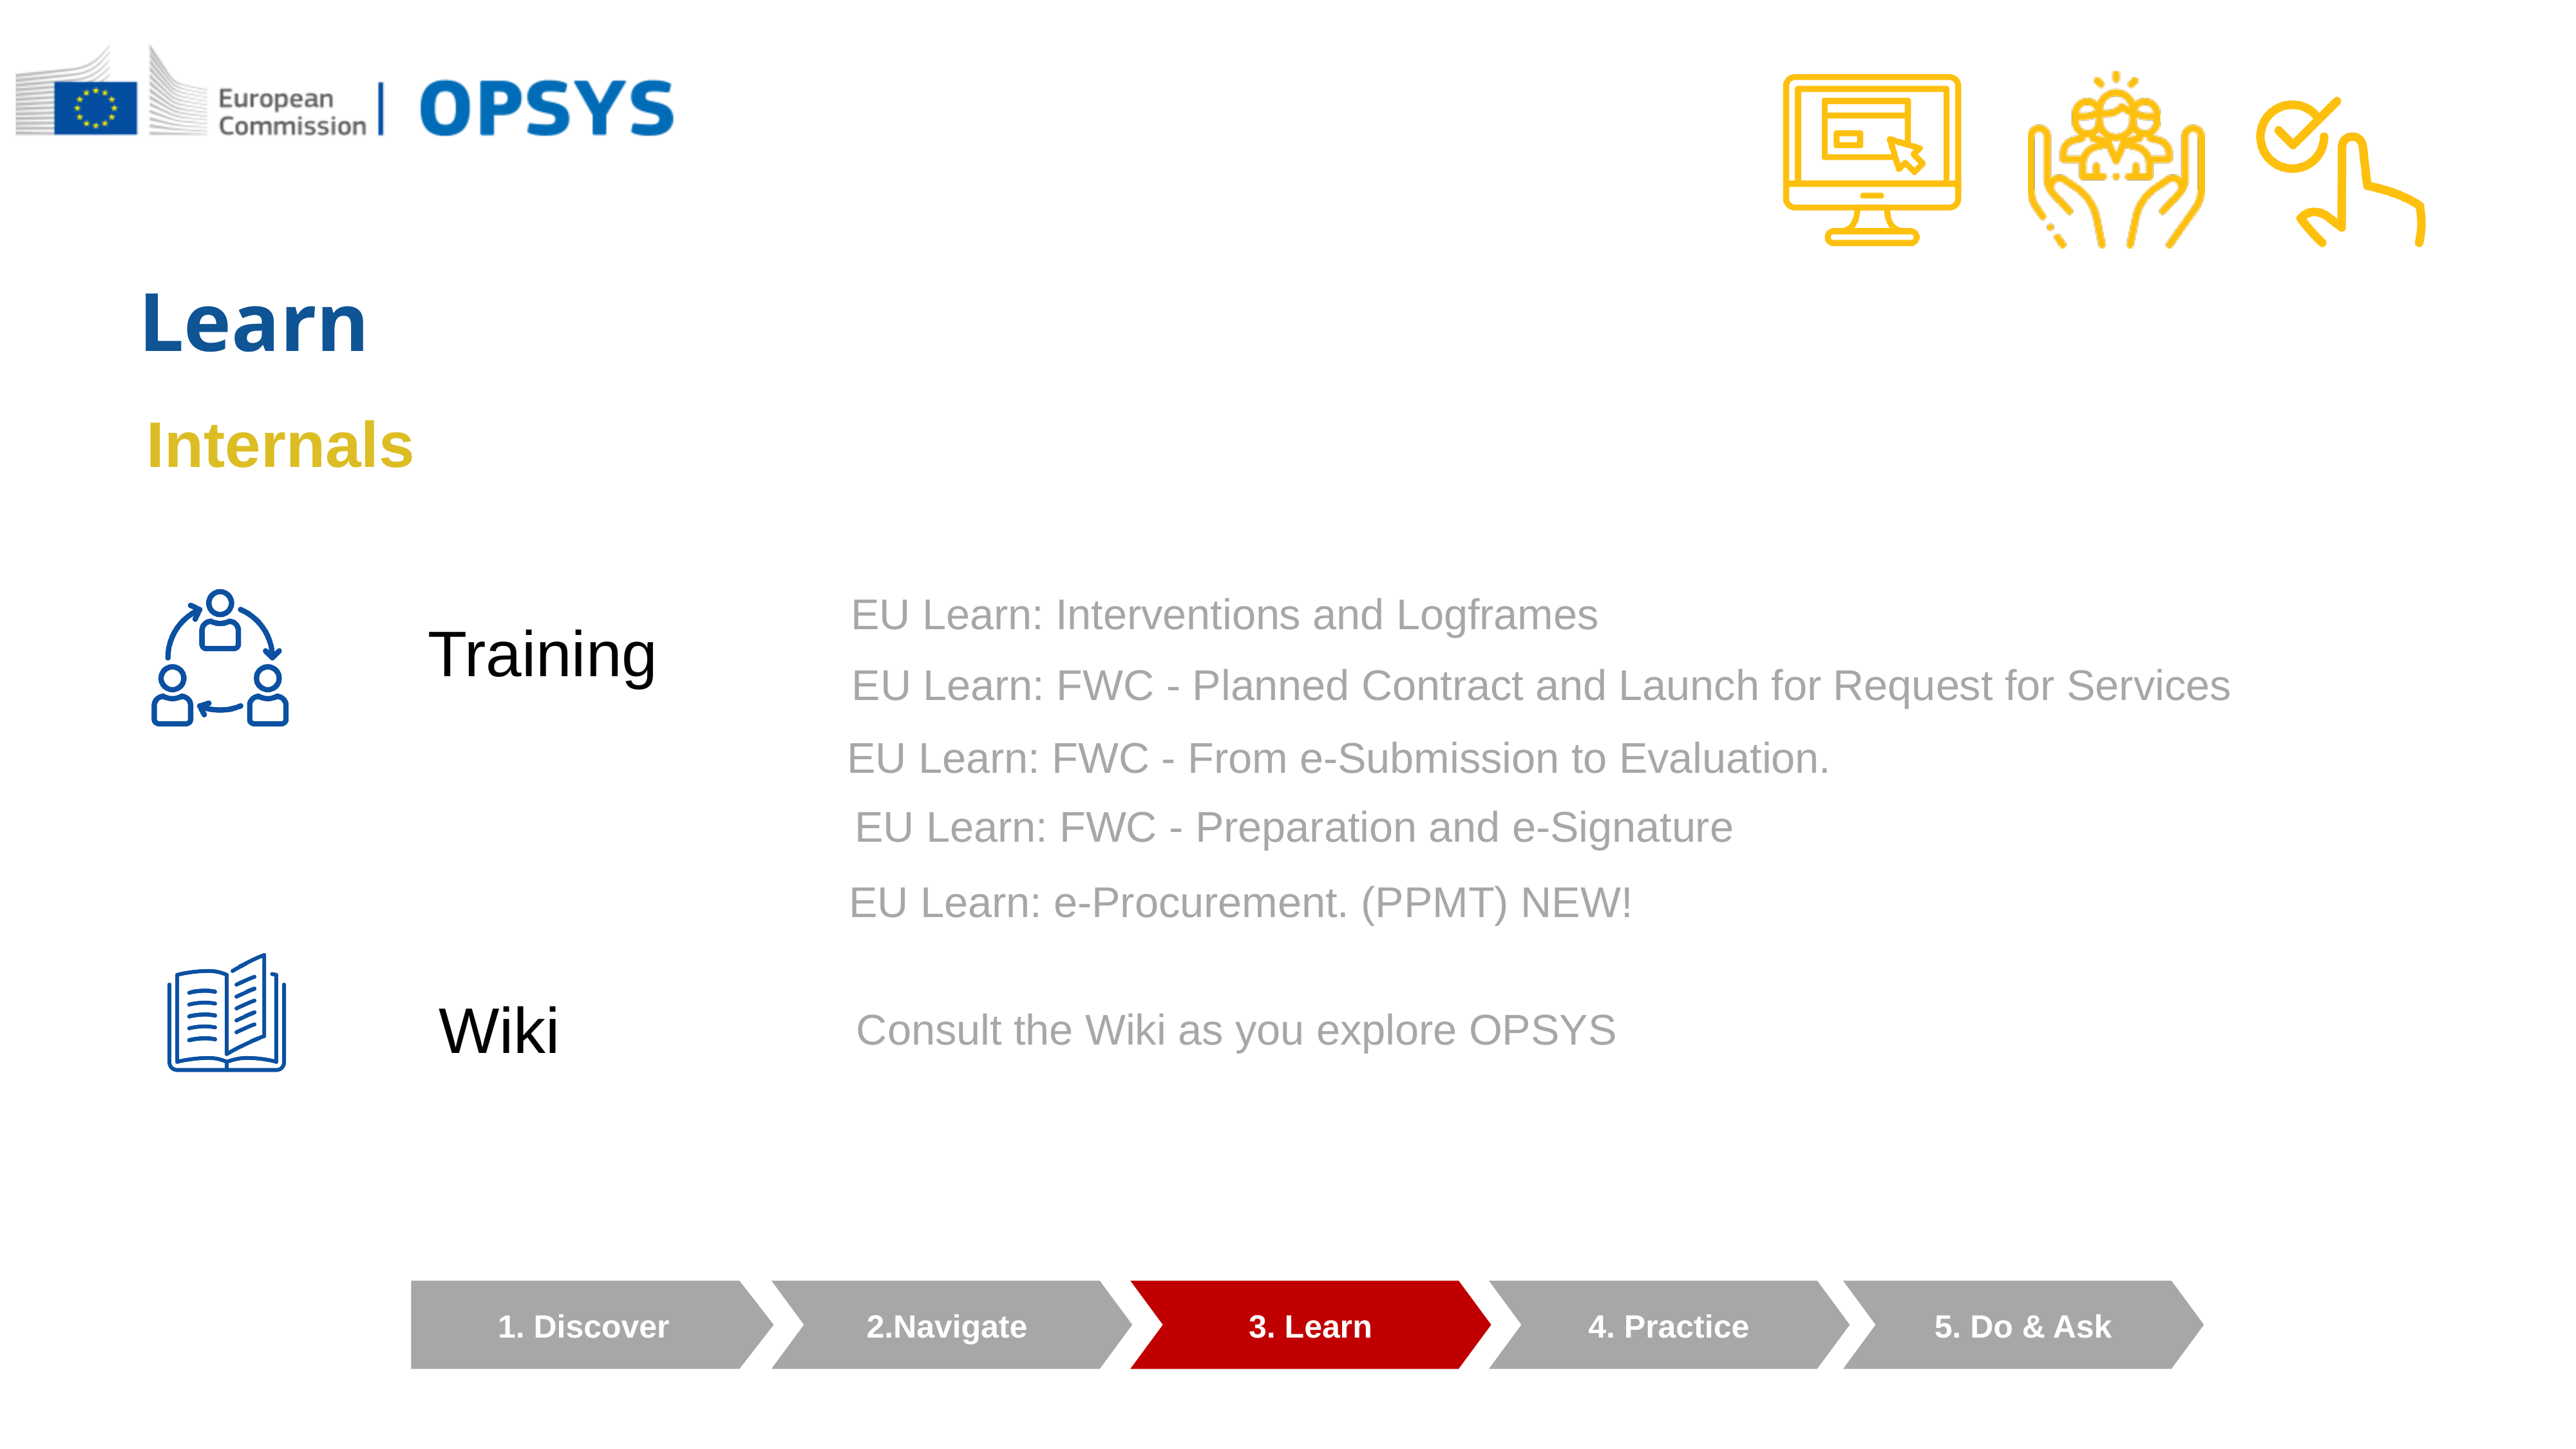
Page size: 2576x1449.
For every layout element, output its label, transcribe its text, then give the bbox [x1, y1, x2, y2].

text_box 1. Discover [410, 1280, 775, 1370]
text_box 2.Navigate [770, 1280, 1133, 1370]
picture [1767, 45, 1976, 274]
text_box 4. Practice [1487, 1280, 1851, 1370]
picture [159, 940, 295, 1089]
title Learn [128, 220, 2448, 419]
text_box Wiki [328, 983, 672, 1072]
text_box Training [371, 607, 715, 695]
text_box EU Learn: Interventions and Logframes [837, 581, 1613, 643]
picture [2239, 57, 2447, 287]
text_box EU Learn: e-Procurement. (PPMT) NEW! [579, 869, 1915, 931]
text_box Consult the Wiki as you explore OPSYS [851, 996, 2170, 1059]
text_box Internals [0, 397, 562, 486]
picture [144, 572, 295, 751]
text_box EU Learn: FWC - From e-Submission to Evaluation. [642, 724, 2049, 787]
text_box 5. Do & Ask [1841, 1280, 2205, 1370]
picture [15, 0, 674, 176]
text_box EU Learn: FWC - Preparation and e-Signature [627, 793, 1963, 857]
text_box 3. Learn [1128, 1280, 1492, 1370]
picture [2028, 71, 2205, 249]
text_box EU Learn: FWC - Planned Contract and Launch for Request for Services [802, 652, 2282, 715]
